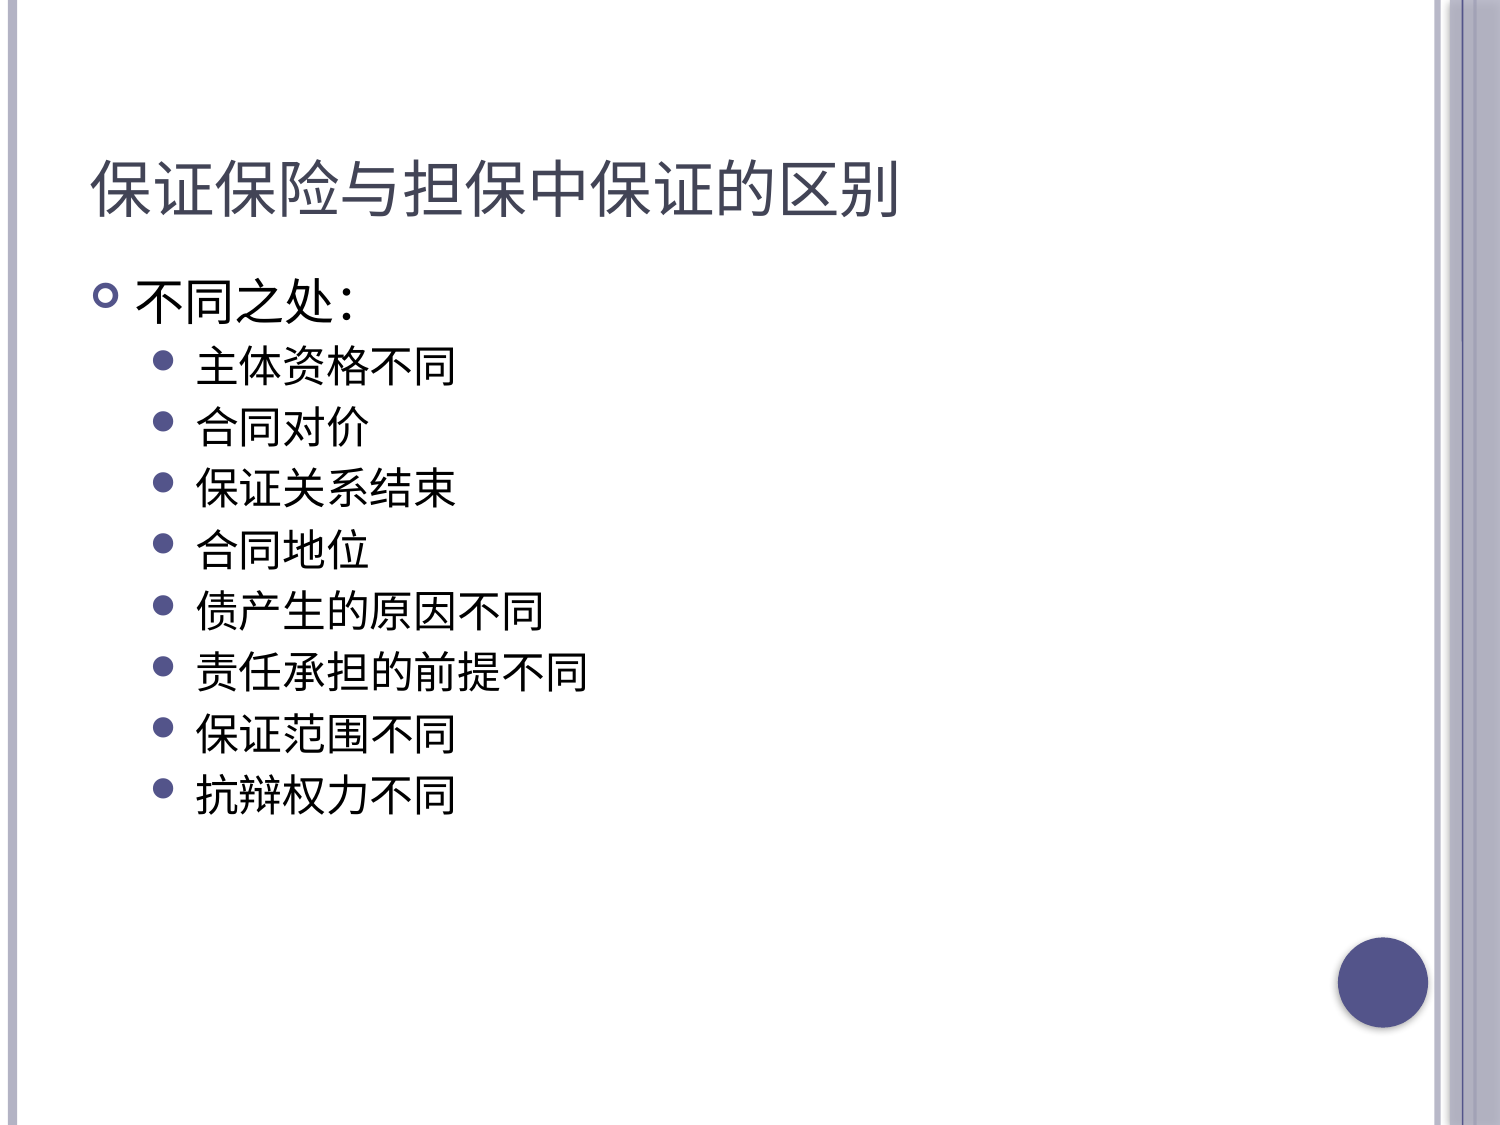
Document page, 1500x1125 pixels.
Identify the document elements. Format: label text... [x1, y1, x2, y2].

title 保证保险与担保中保证的区别 [75, 45, 1300, 233]
list 不同之处： 主体资格不同 合同对价 保证关系结束 合同地位 债产生的原因不同 责任承担的前提不同 保证范围不同 抗辩权力不同 [74, 262, 1301, 1063]
